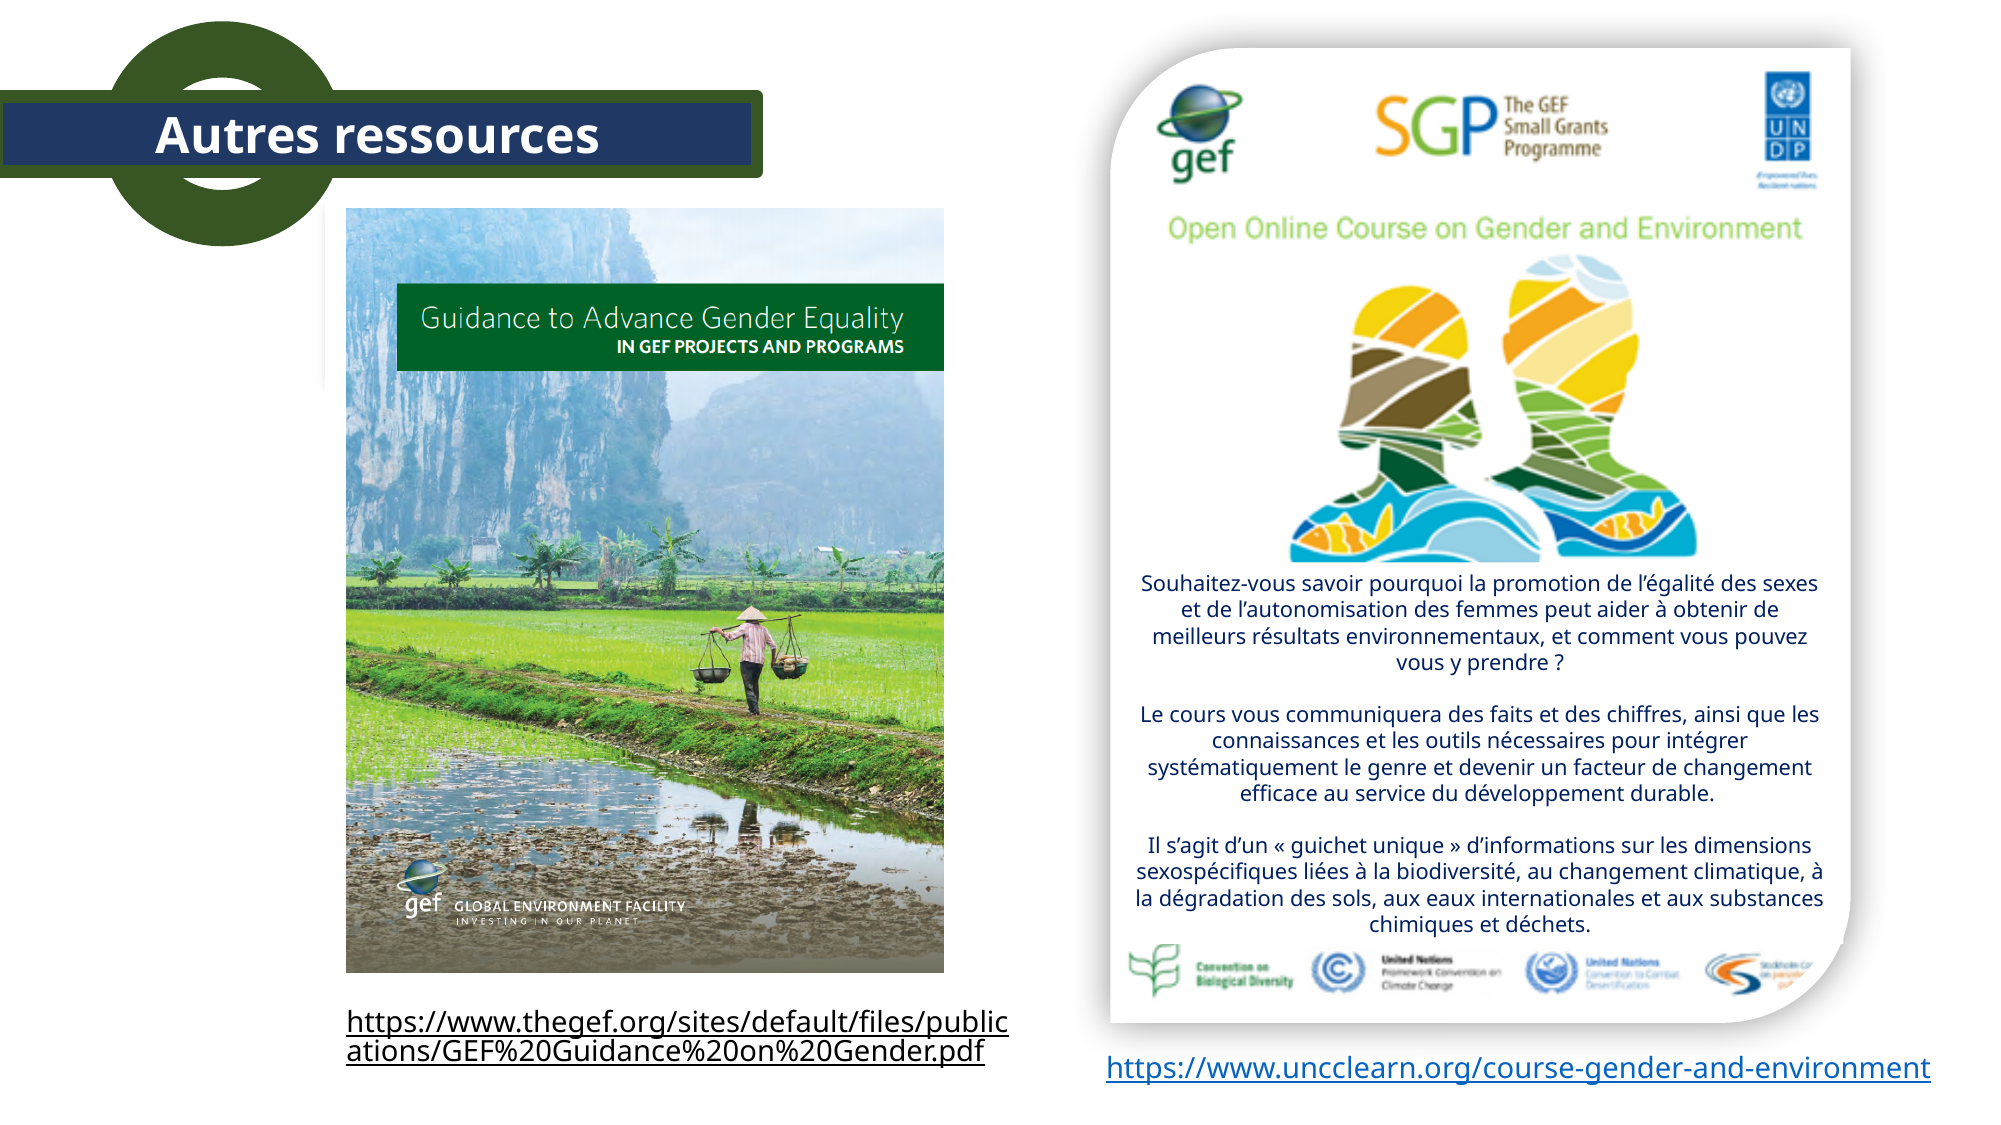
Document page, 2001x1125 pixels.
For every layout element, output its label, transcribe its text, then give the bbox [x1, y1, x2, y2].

picture [346, 207, 945, 973]
text_box https://www.uncclearn.org/course-gender-and-environment [1091, 1042, 2000, 1096]
picture [1117, 55, 1844, 1016]
text_box [108, 172, 337, 248]
text_box [108, 20, 337, 96]
text_box Autres ressources [0, 96, 758, 172]
text_box https://www.thegef.org/sites/default/files/publications/GEF%20Guidance%20on%20Gender.pdf [331, 995, 1031, 1096]
